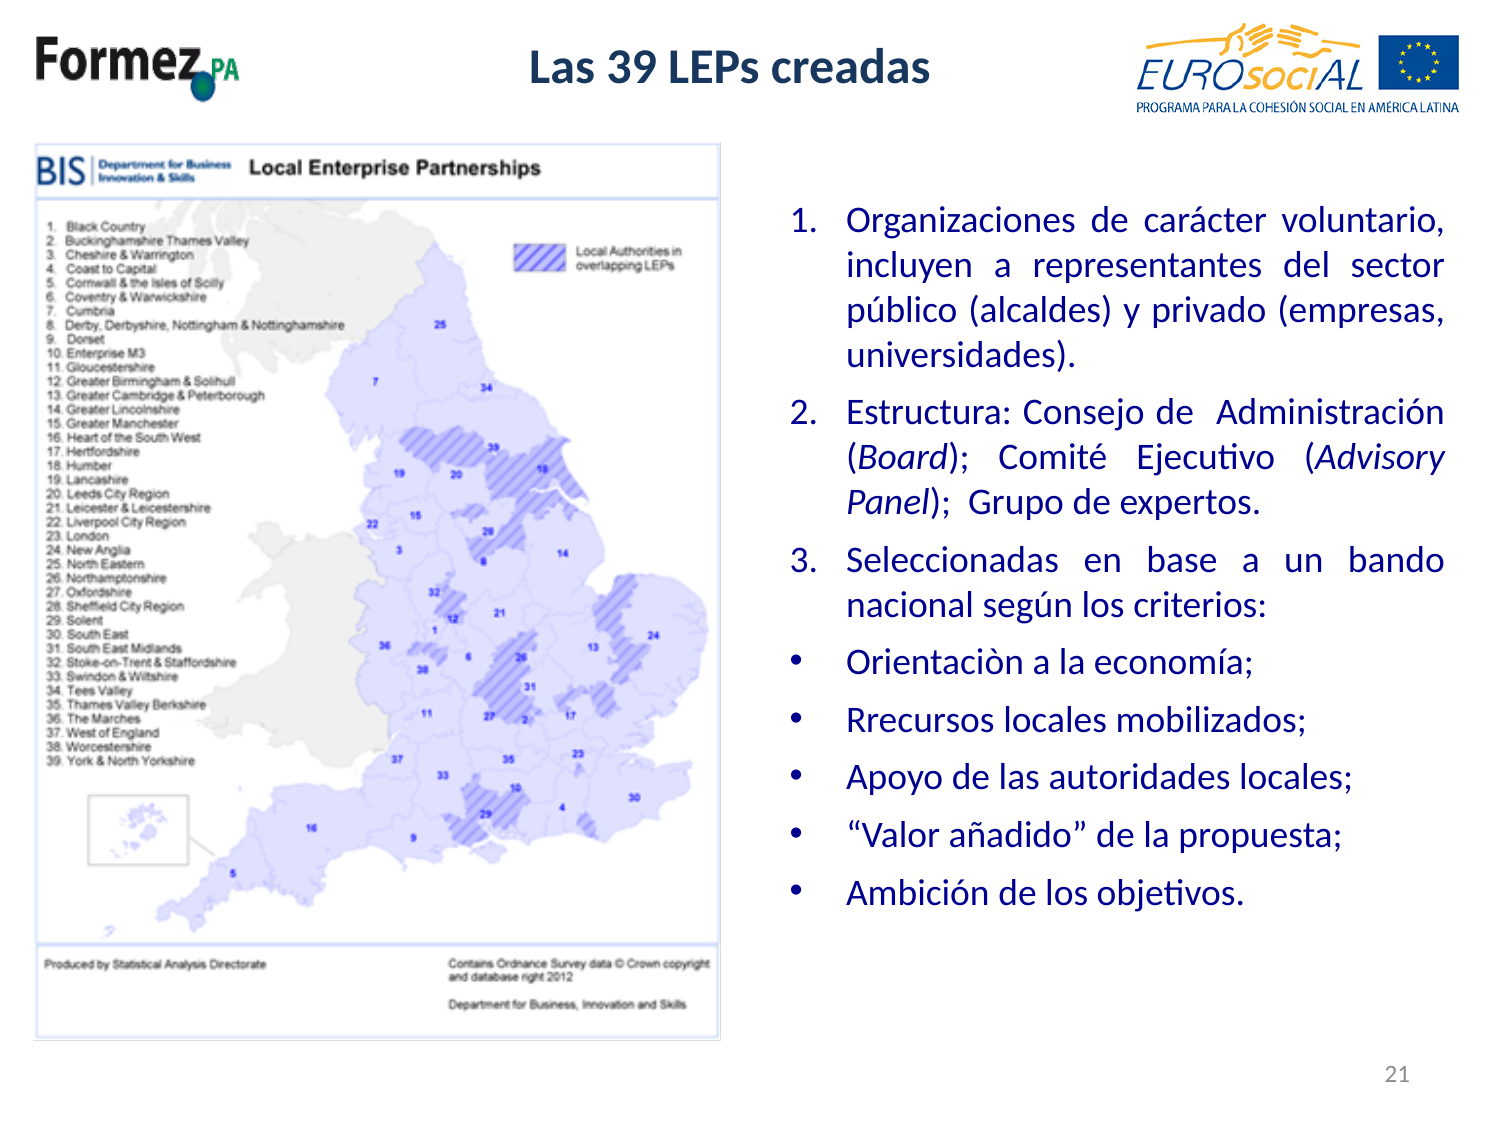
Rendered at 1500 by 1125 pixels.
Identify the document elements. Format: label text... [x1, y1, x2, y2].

slide_number 21 [1074, 1042, 1425, 1103]
picture [32, 26, 241, 105]
picture [1134, 23, 1460, 113]
picture [32, 142, 723, 1043]
text_box Organizaciones de carácter voluntario, incluyen a representantes del sector público (alcaldes) y privado (empresas, universidades). Estructura: Consejo de Administración (Board); Comité Ejecutivo (Advisory Panel); Grupo de expertos. Seleccionadas en base a un bando nacional según los criterios: Orientaciòn a la economía; Rrecursos locales mobilizados; Apoyo de las autoridades locales; “Valor añadido” de la propuesta; Ambición de los objetivos. [774, 187, 1460, 920]
title Las 39 LEPs creadas [331, 16, 1129, 112]
